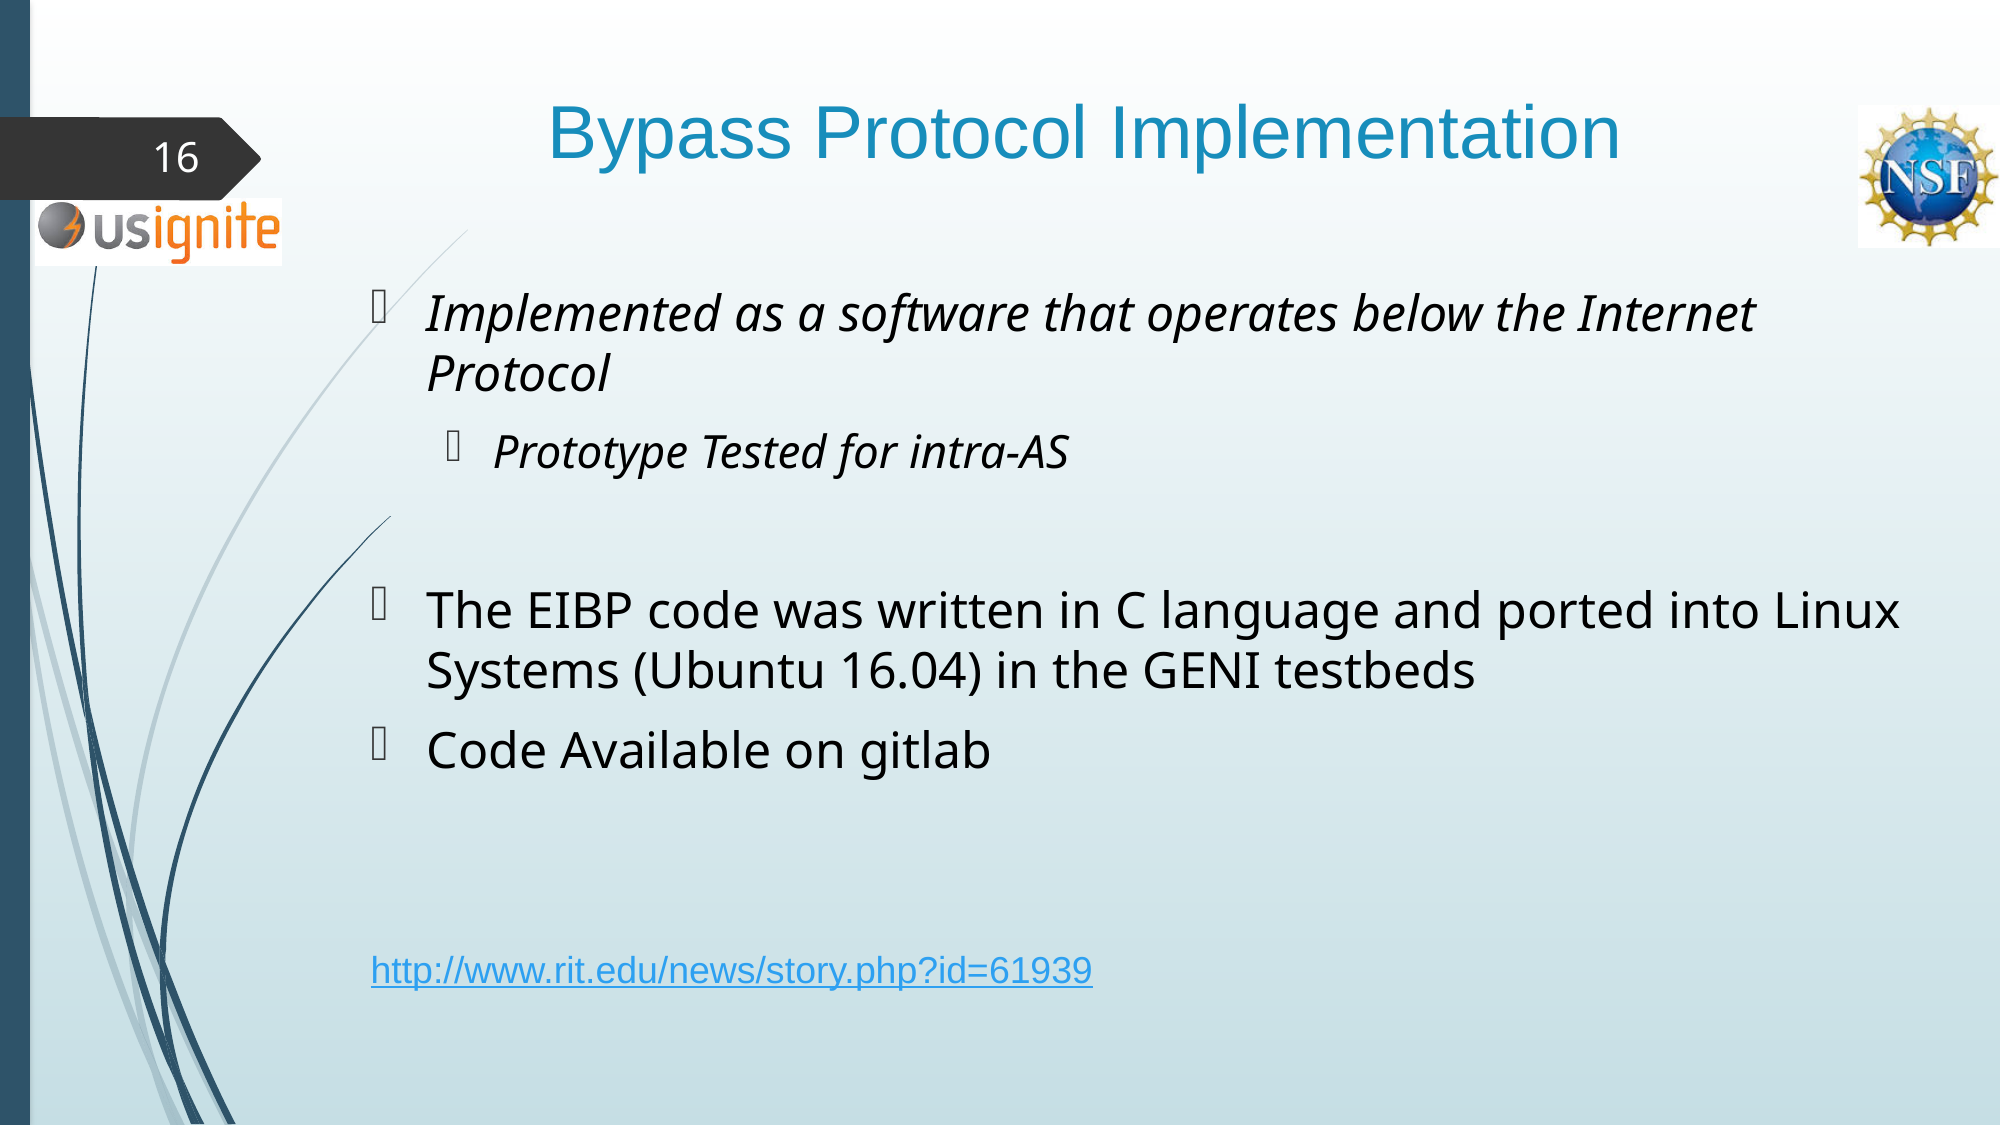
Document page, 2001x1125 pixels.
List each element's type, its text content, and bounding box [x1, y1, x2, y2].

title Bypass Protocol Implementation [532, 75, 2000, 248]
list Implemented as a software that operates below the Internet Protocol Prototype Tested for intra-AS The EIBP code was written in C language and ported into Linux Systems (Ubuntu 16.04) in the GENI testbeds Code Available on gitlab http://www.rit.edu/news/story.php?id=61939 [355, 274, 1926, 909]
slide_number 16 [87, 129, 216, 190]
picture [35, 198, 282, 266]
